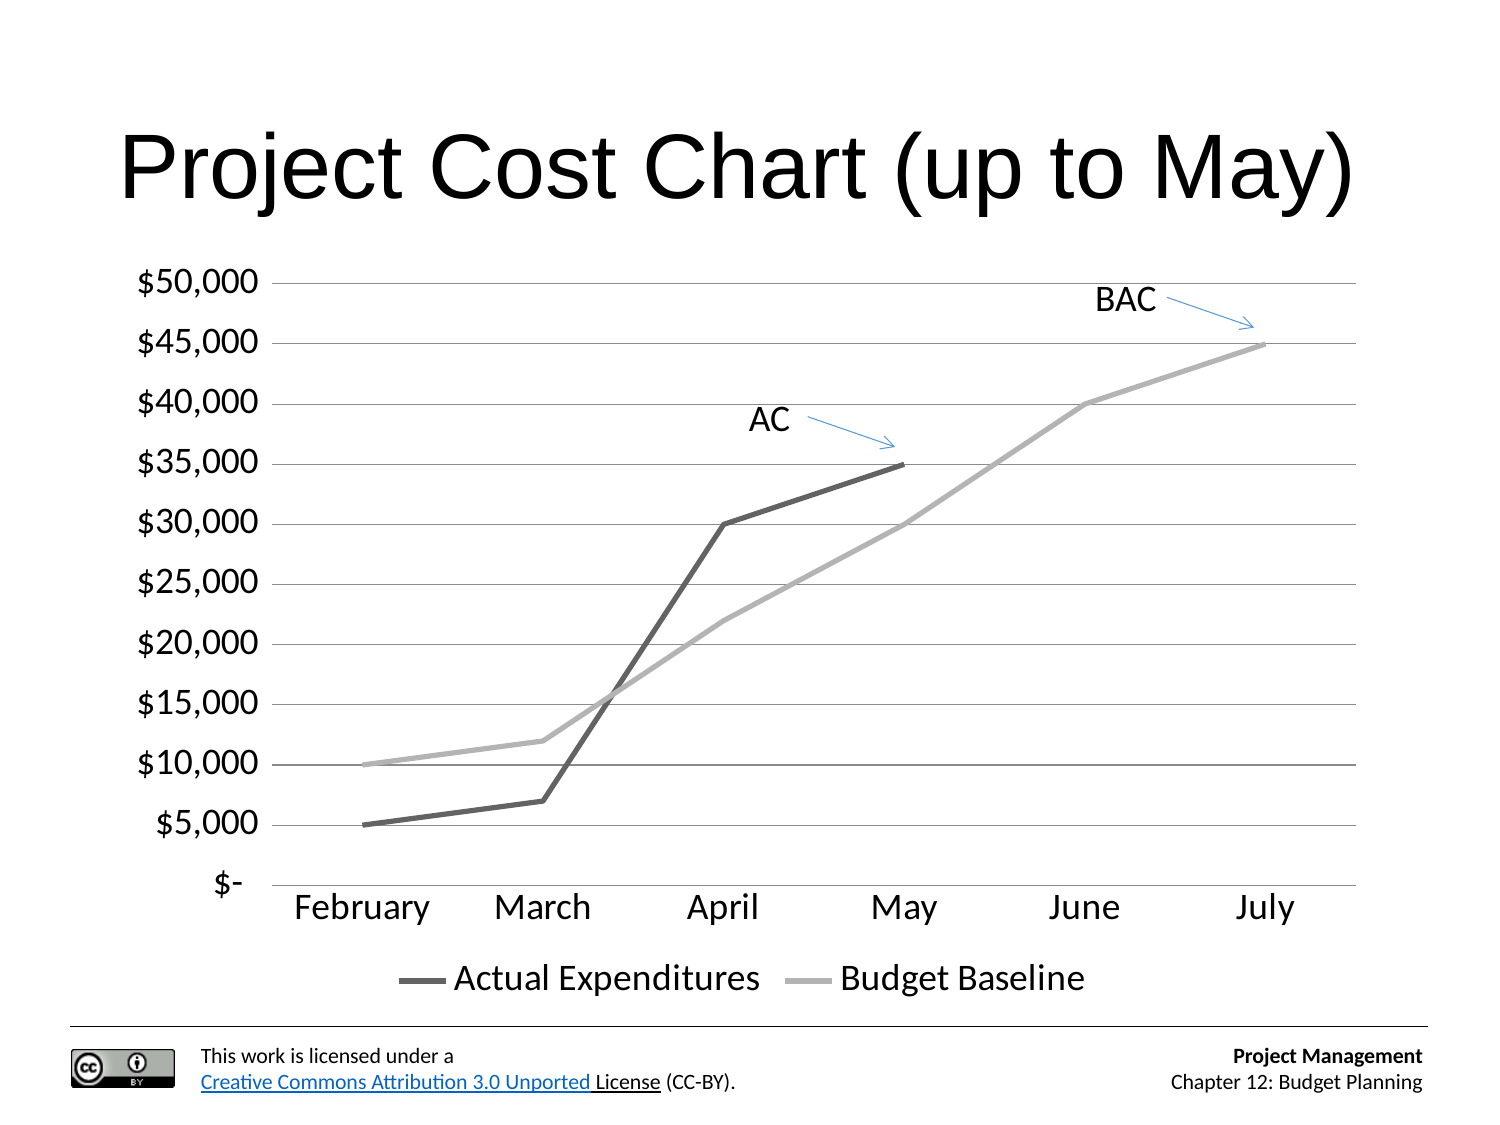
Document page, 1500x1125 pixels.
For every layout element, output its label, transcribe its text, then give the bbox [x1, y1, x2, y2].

chart [103, 249, 1382, 1008]
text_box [1166, 297, 1255, 328]
picture [71, 1049, 175, 1088]
title Project Cost Chart (up to May) [103, 59, 1397, 278]
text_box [807, 416, 896, 448]
